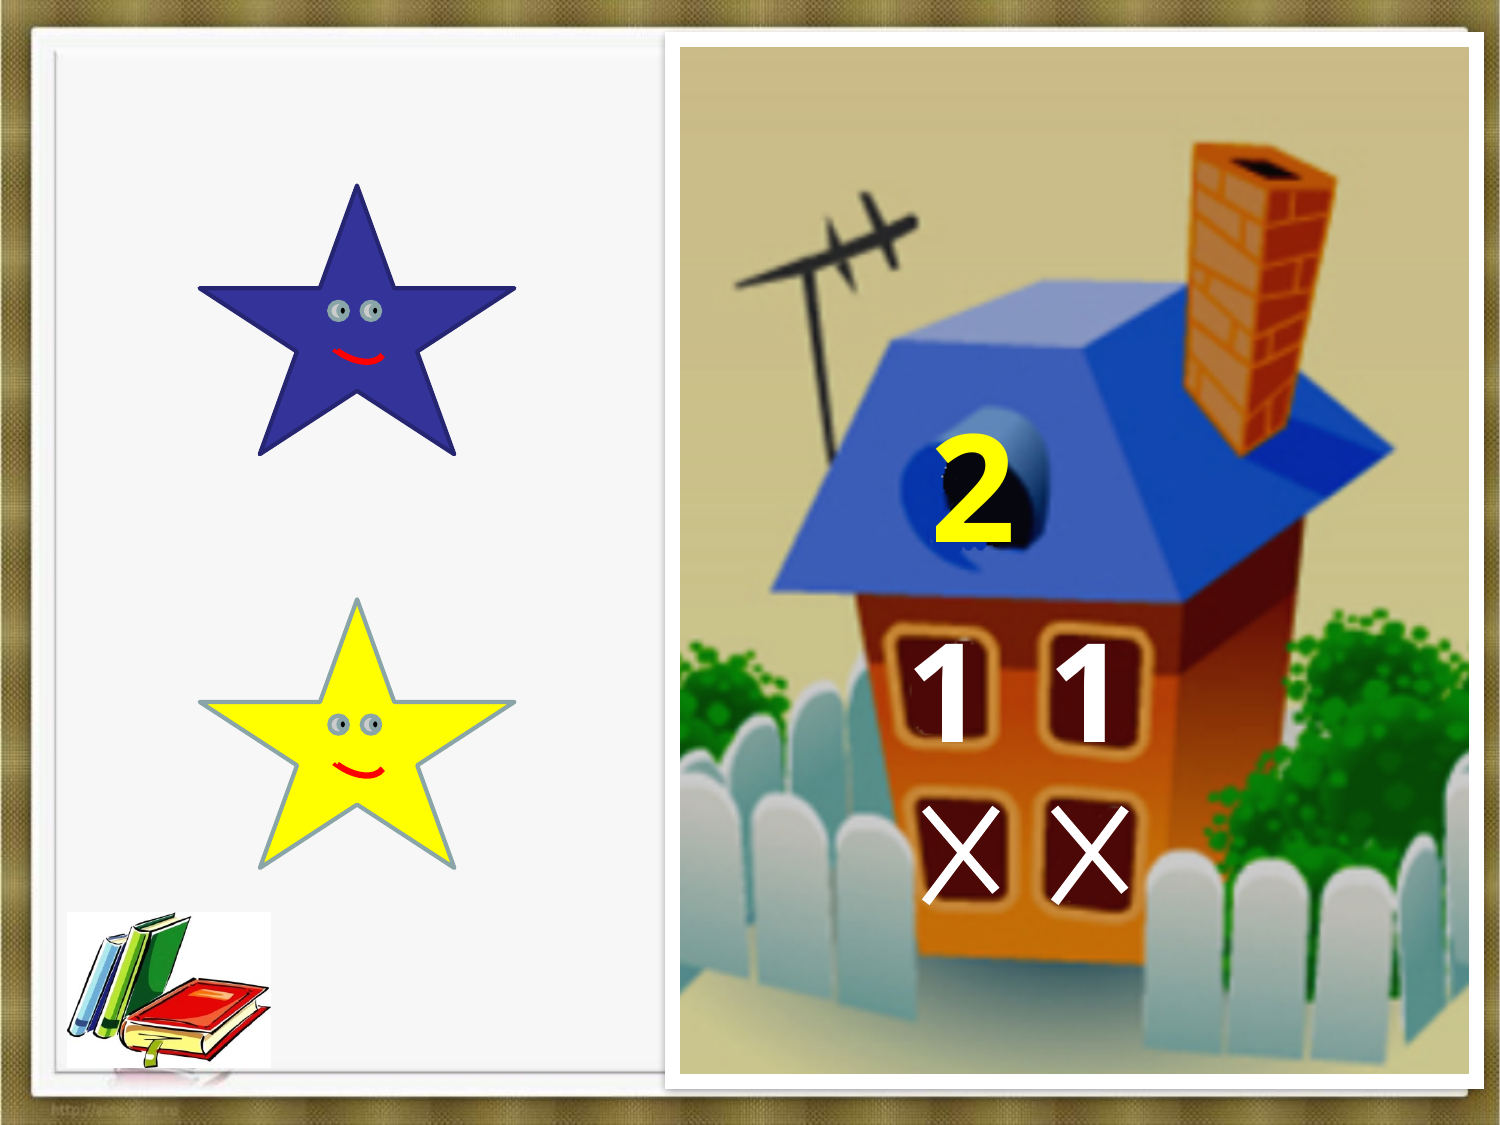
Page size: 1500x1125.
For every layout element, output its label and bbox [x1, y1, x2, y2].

text_box [199, 599, 515, 869]
picture [0, 0, 1500, 1125]
text_box [925, 808, 1126, 903]
text_box [199, 185, 515, 455]
